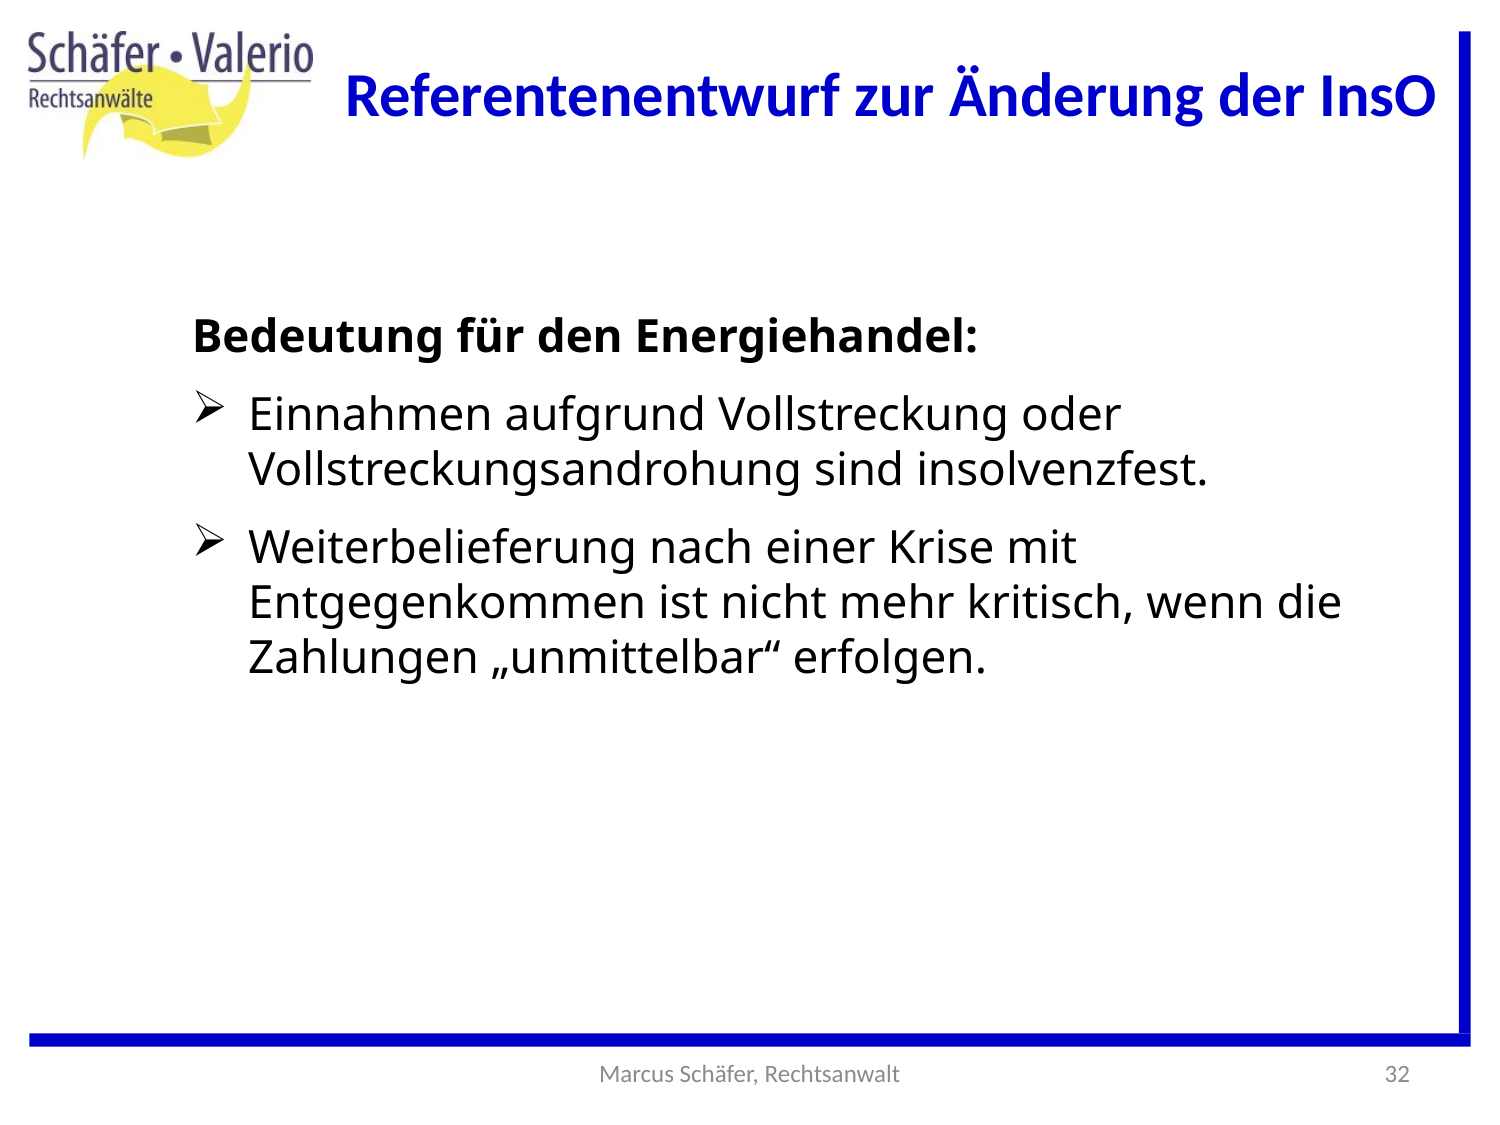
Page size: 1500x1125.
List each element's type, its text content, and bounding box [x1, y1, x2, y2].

picture [28, 31, 314, 160]
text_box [29, 31, 1471, 1048]
slide_number 32 [1074, 1055, 1425, 1103]
footer Marcus Schäfer, Rechtsanwalt [512, 1055, 988, 1103]
